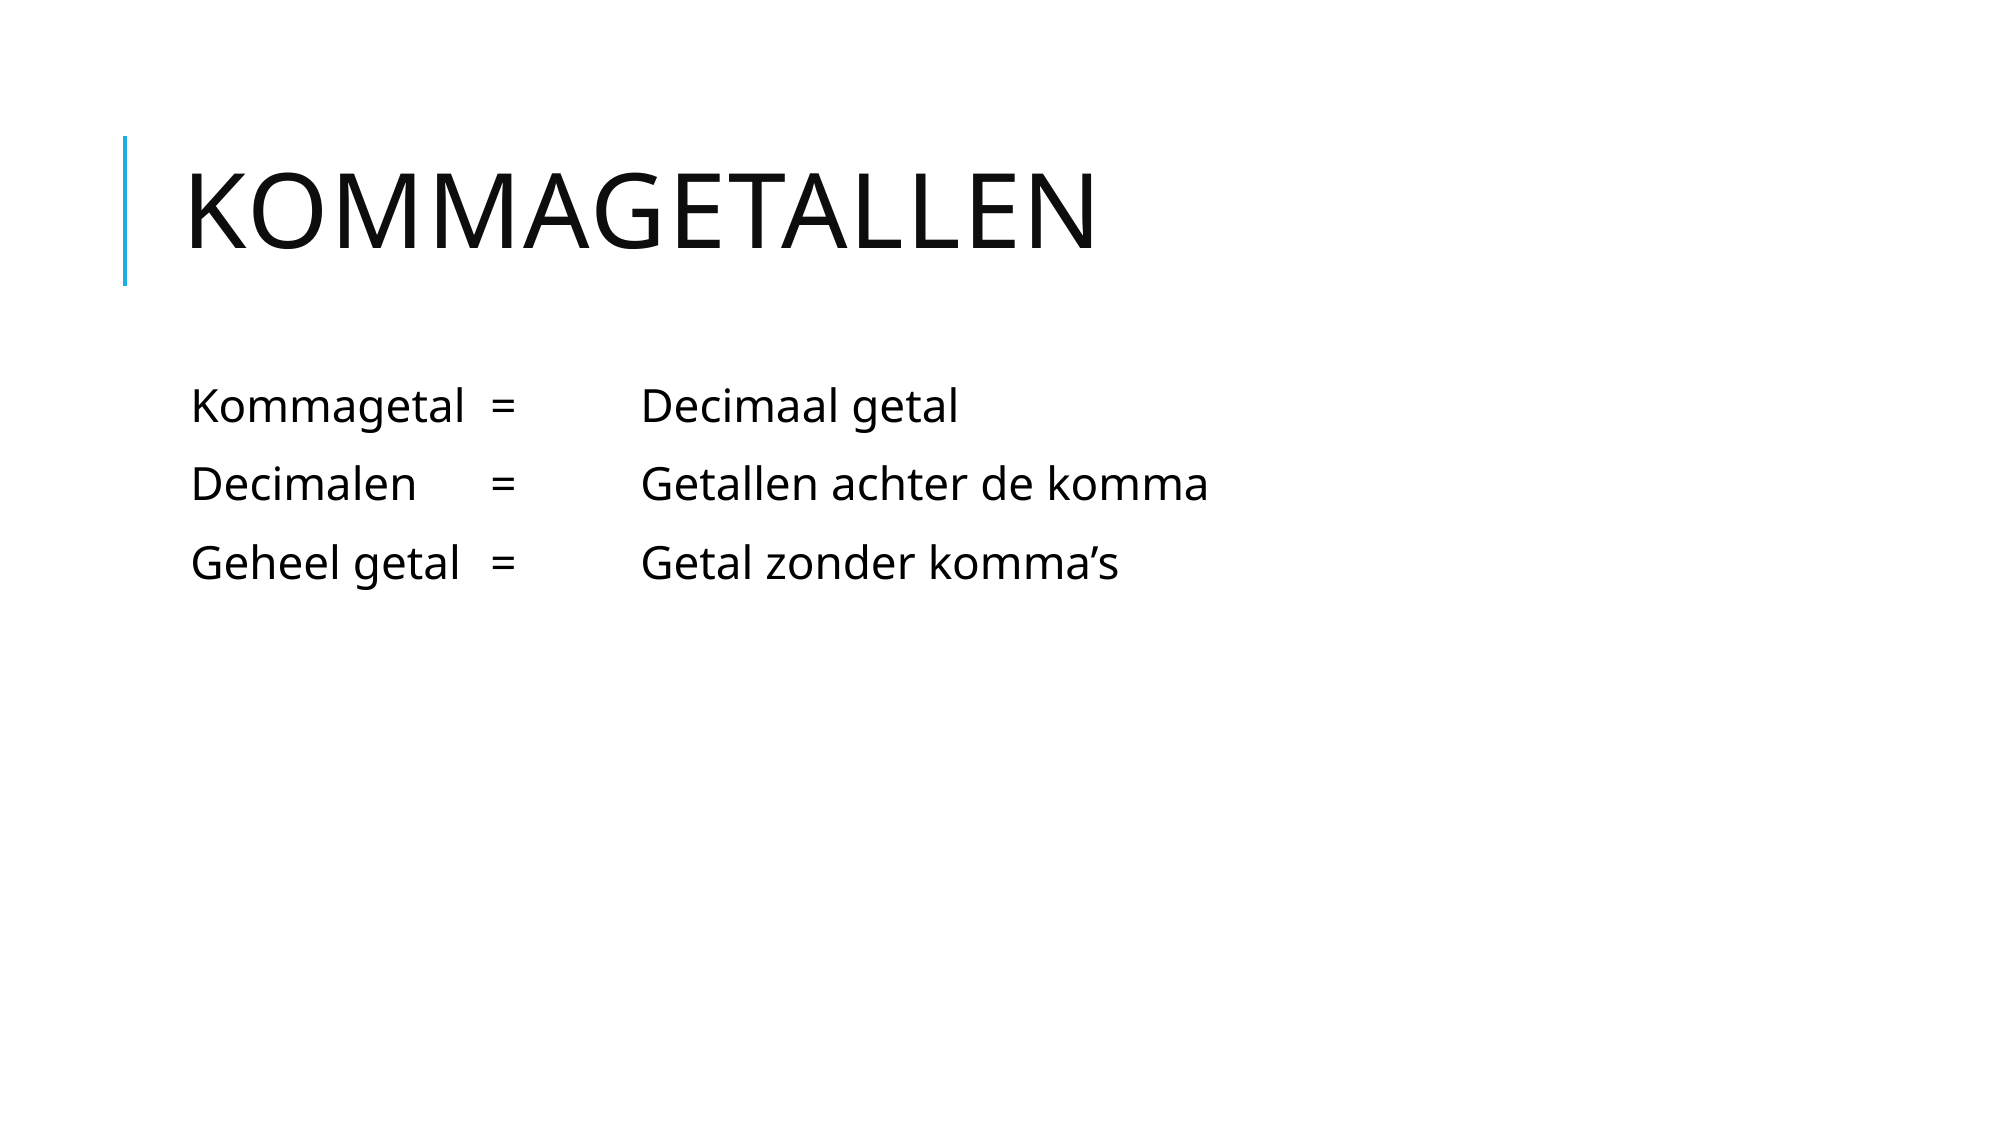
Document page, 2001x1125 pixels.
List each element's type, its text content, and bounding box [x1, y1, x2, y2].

list Kommagetal = Decimaal getal Decimalen = Getallen achter de komma Geheel getal = Getal zonder komma’s [168, 375, 1763, 1035]
title Kommagetallen [168, 96, 1763, 342]
